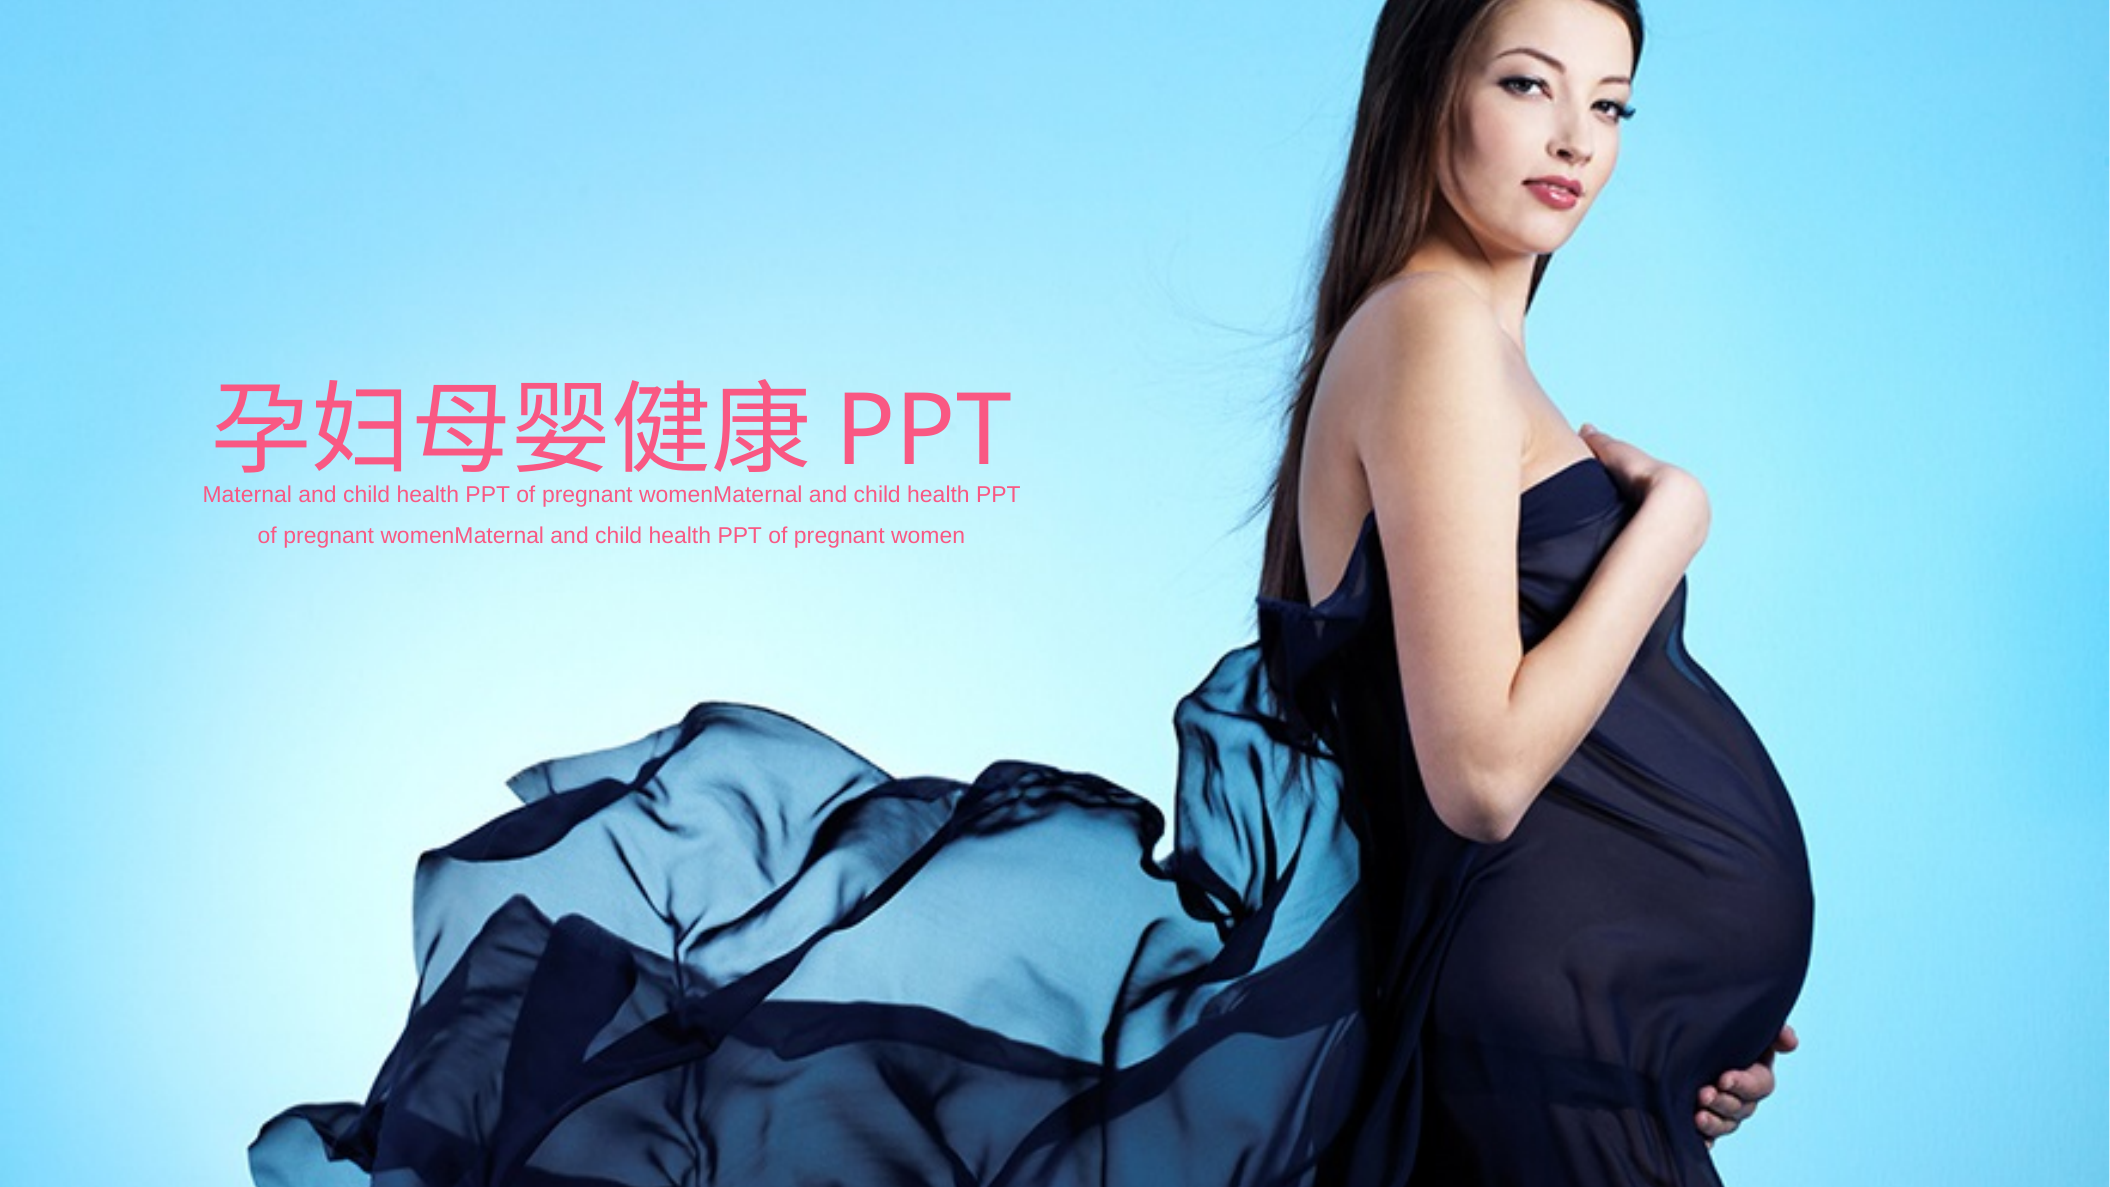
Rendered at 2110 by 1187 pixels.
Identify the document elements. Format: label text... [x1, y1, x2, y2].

text_box [0, 0, 2110, 1187]
text_box 孕妇母婴健康PPT [168, 356, 1055, 492]
text_box Maternal and child health PPT of pregnant womenMaternal and child health PPT of pregnant womenMaternal and child health PPT of pregnant women [179, 492, 1044, 556]
